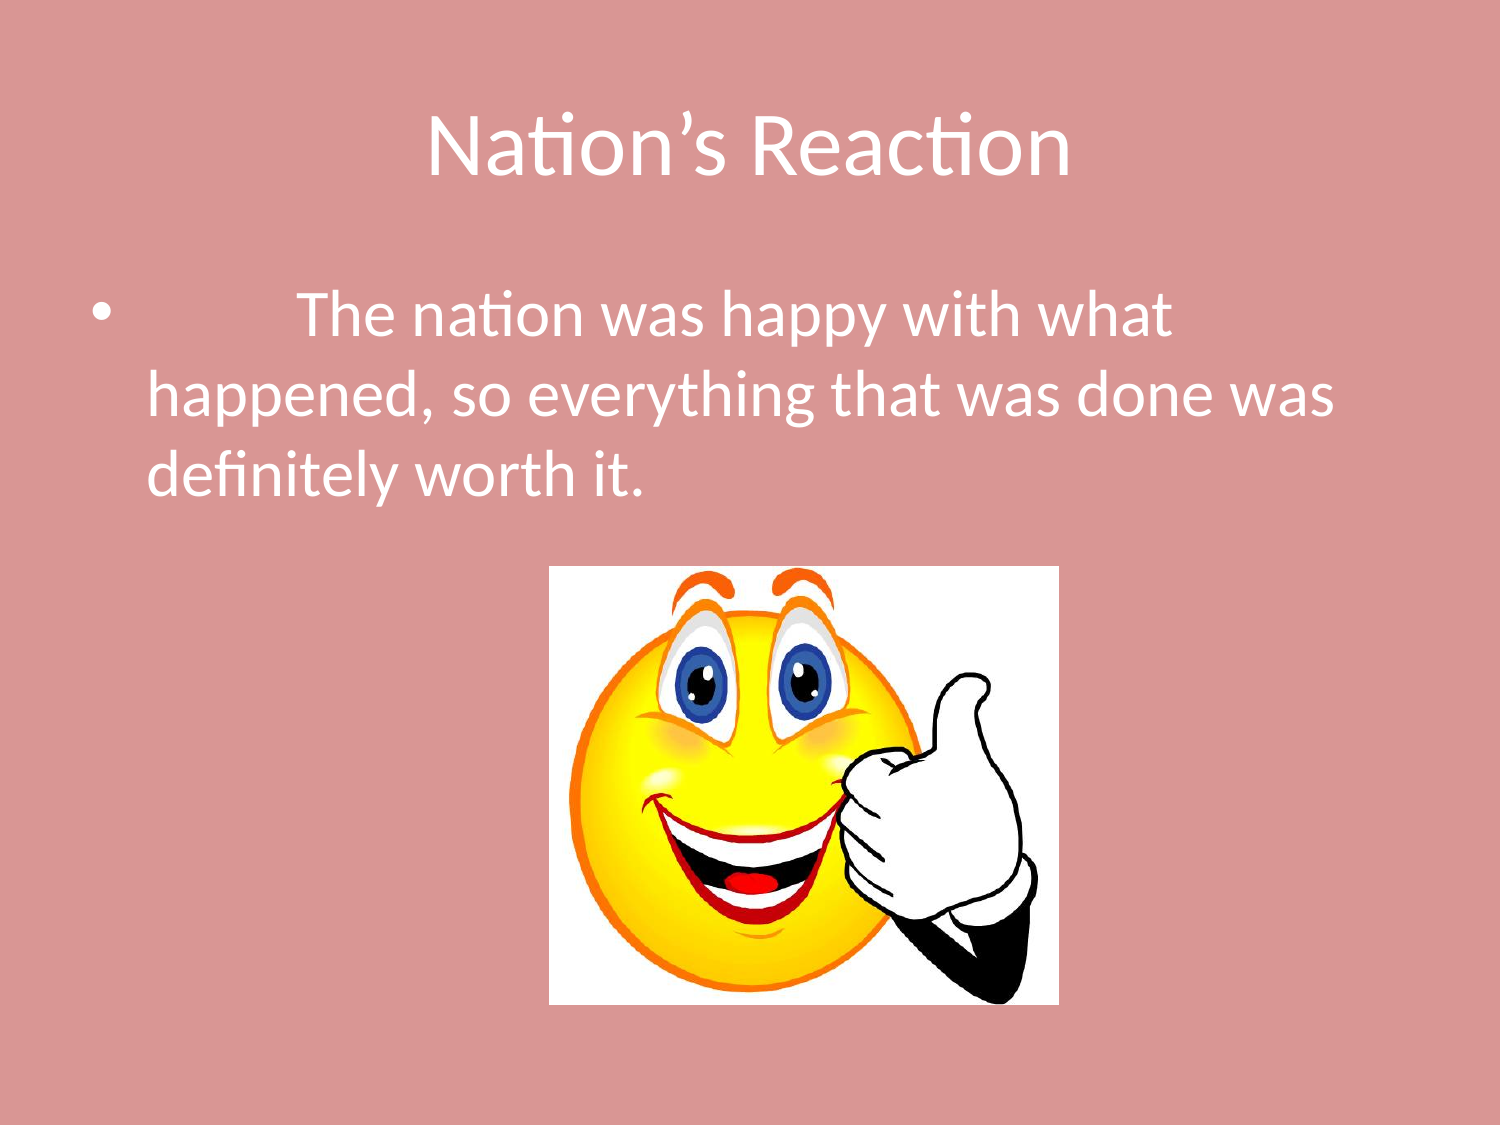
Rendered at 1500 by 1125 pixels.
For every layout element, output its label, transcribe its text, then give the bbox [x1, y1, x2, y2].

picture [549, 565, 1059, 1006]
title Nation’s Reaction [75, 45, 1425, 233]
list The nation was happy with what happened, so everything that was done was definitely worth it. [75, 262, 1425, 1005]
